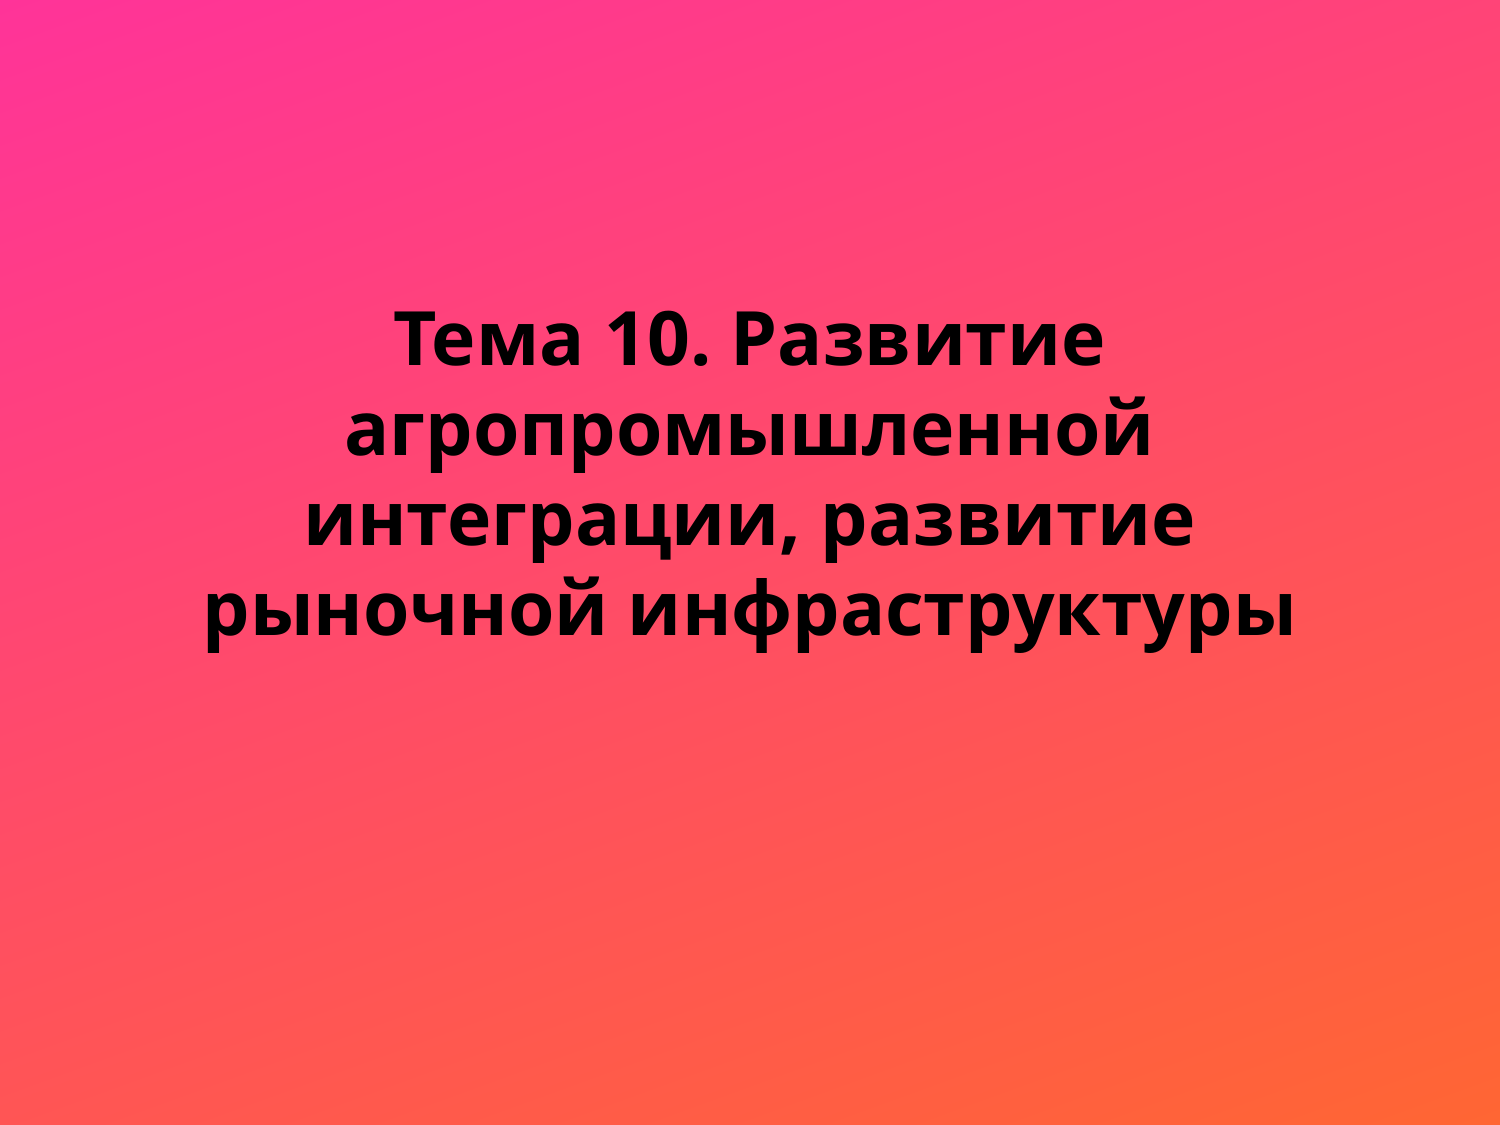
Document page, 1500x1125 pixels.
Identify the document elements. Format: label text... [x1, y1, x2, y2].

title Тема 10. Развитие агропромышленной интеграции, развитие рыночной инфраструктуры [112, 349, 1388, 591]
